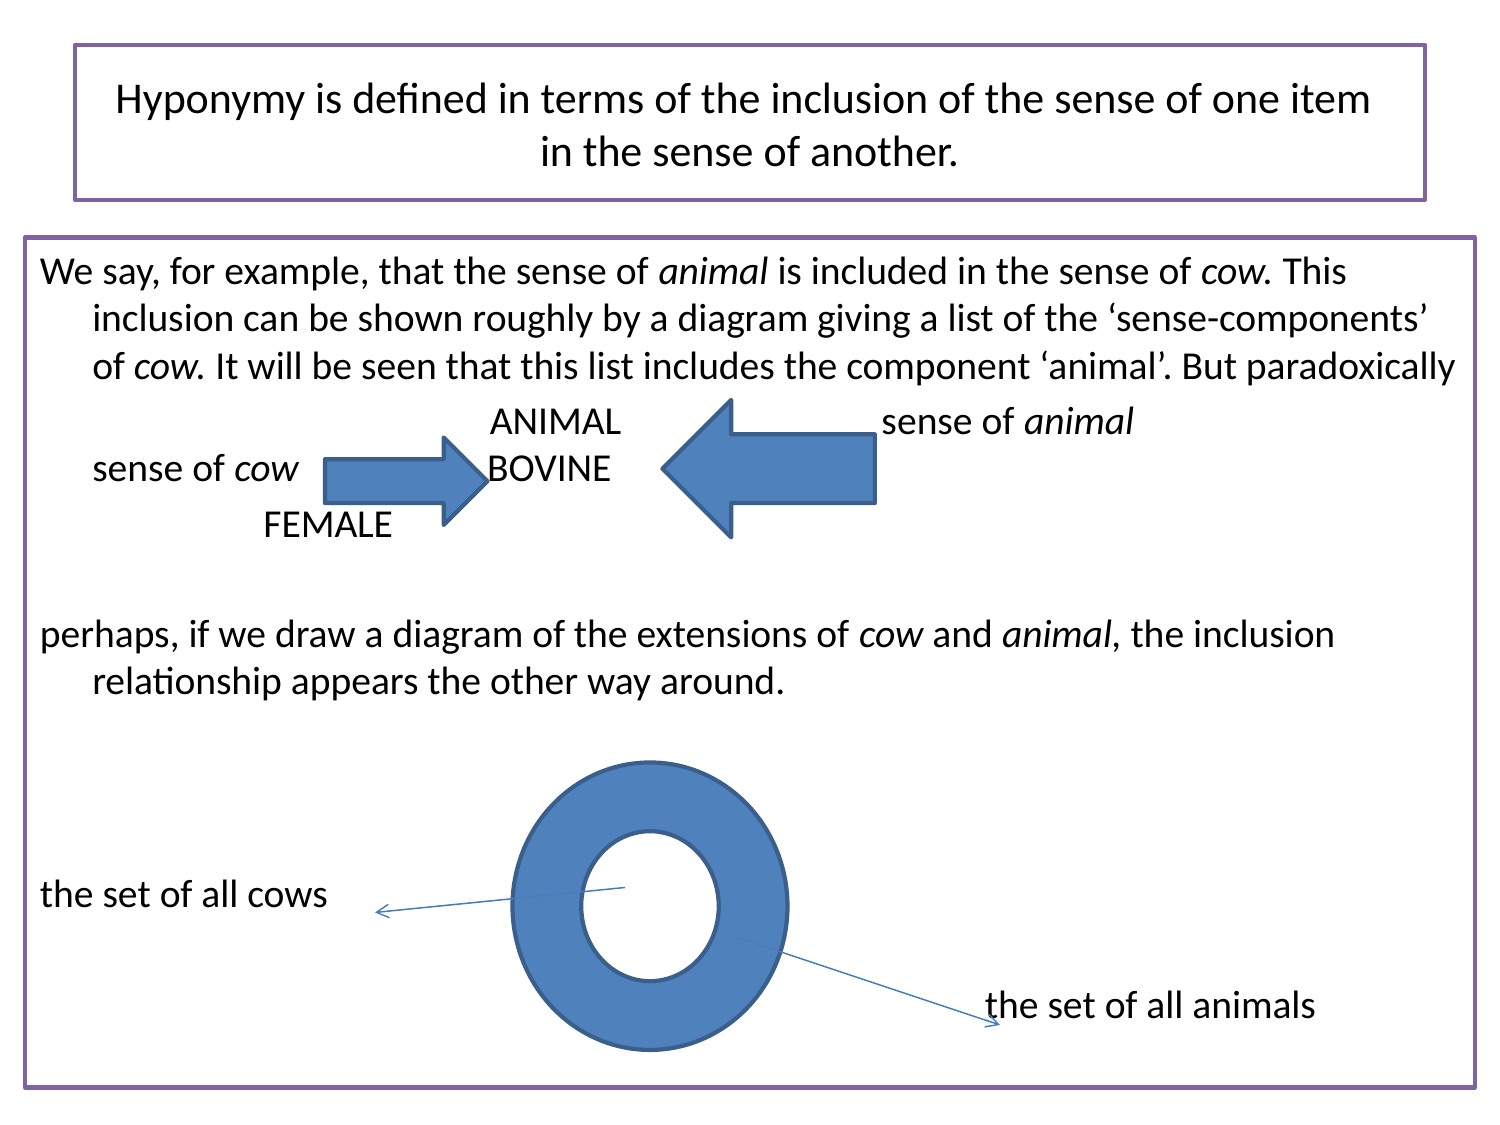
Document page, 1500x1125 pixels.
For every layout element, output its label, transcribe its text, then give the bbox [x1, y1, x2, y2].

text_box [322, 435, 490, 527]
title Hyponymy is defined in terms of the inclusion of the sense of one item in the sense of another. [73, 43, 1427, 202]
text_box [511, 760, 790, 1053]
text_box [660, 397, 877, 540]
list We say, for example, that the sense of animal is included in the sense of cow. This inclusion can be shown roughly by a diagram giving a list of the ‘sense-components’ of cow. It will be seen that this list includes the component ‘animal’. But paradoxically ANIMAL sense of animal sense of cow BOVINE FEMALE perhaps, if we draw a diagram of the extensions of cow and animal, the inclusion relationship appears the other way around. the set of all cows the set of all animals [23, 235, 1477, 1090]
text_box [737, 937, 1001, 1026]
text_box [374, 887, 626, 913]
